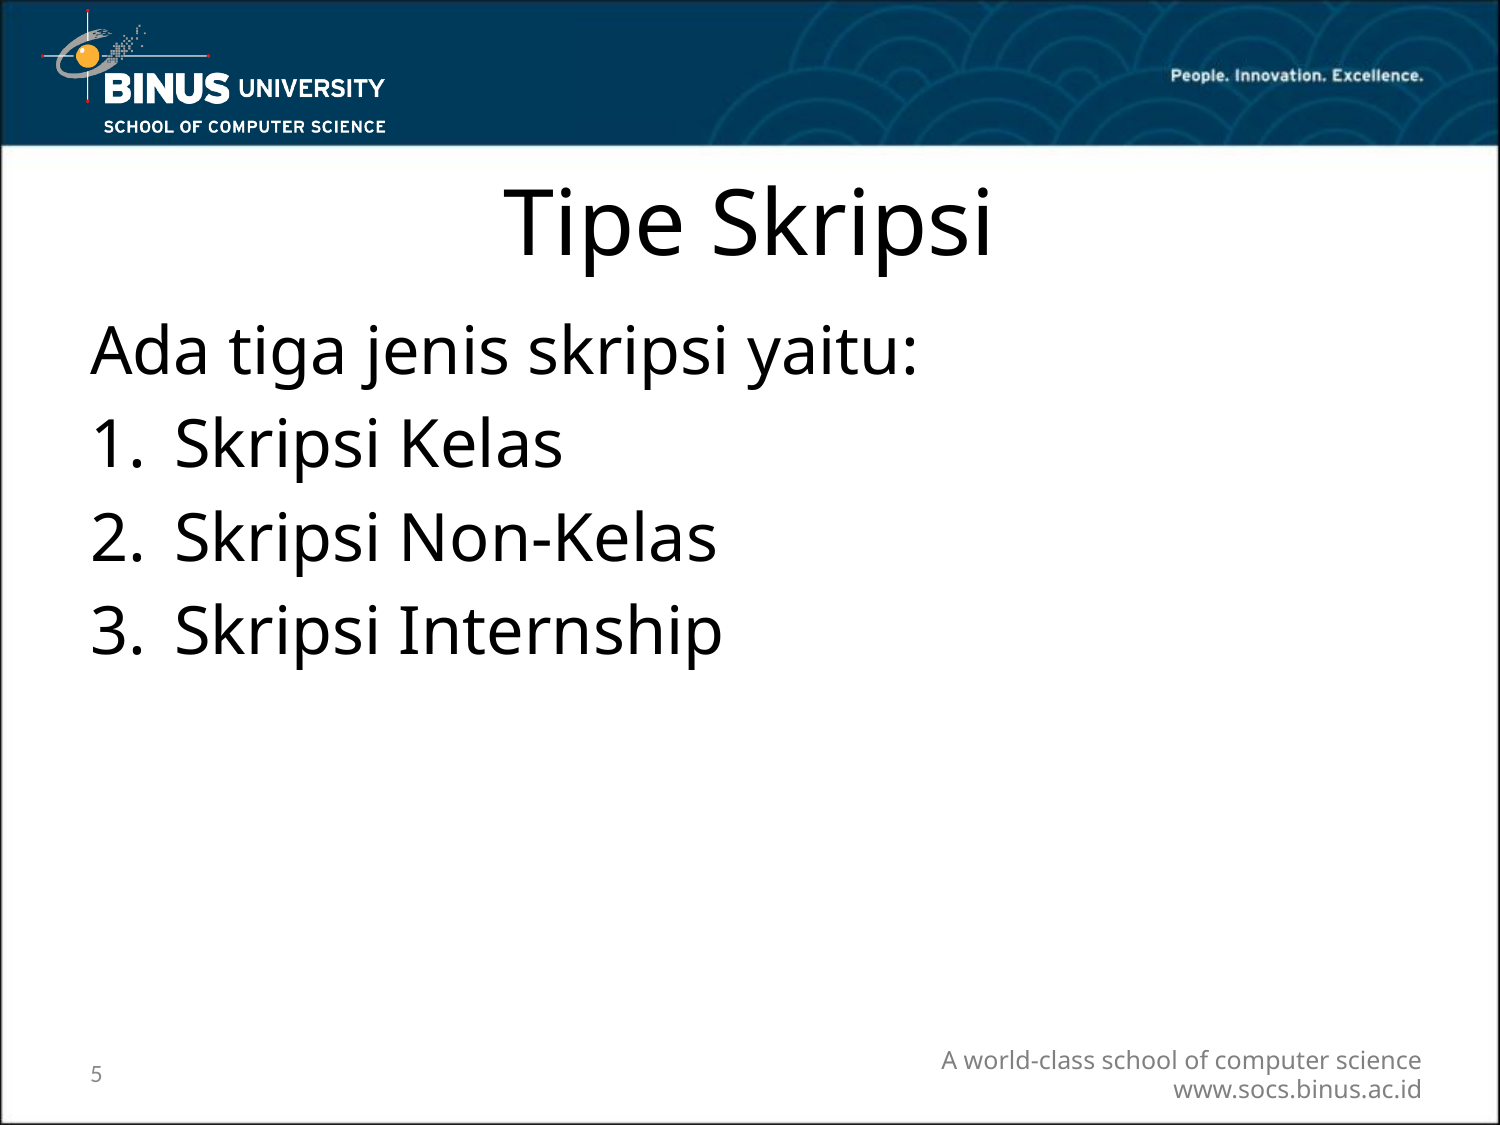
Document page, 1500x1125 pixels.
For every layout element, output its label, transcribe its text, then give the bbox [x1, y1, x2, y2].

picture [0, 0, 1500, 1125]
title Tipe Skripsi [75, 149, 1425, 288]
list Ada tiga jenis skripsi yaitu: Skripsi Kelas Skripsi Non-Kelas Skripsi Internship [75, 299, 1425, 1005]
slide_number 5 [75, 1042, 425, 1103]
